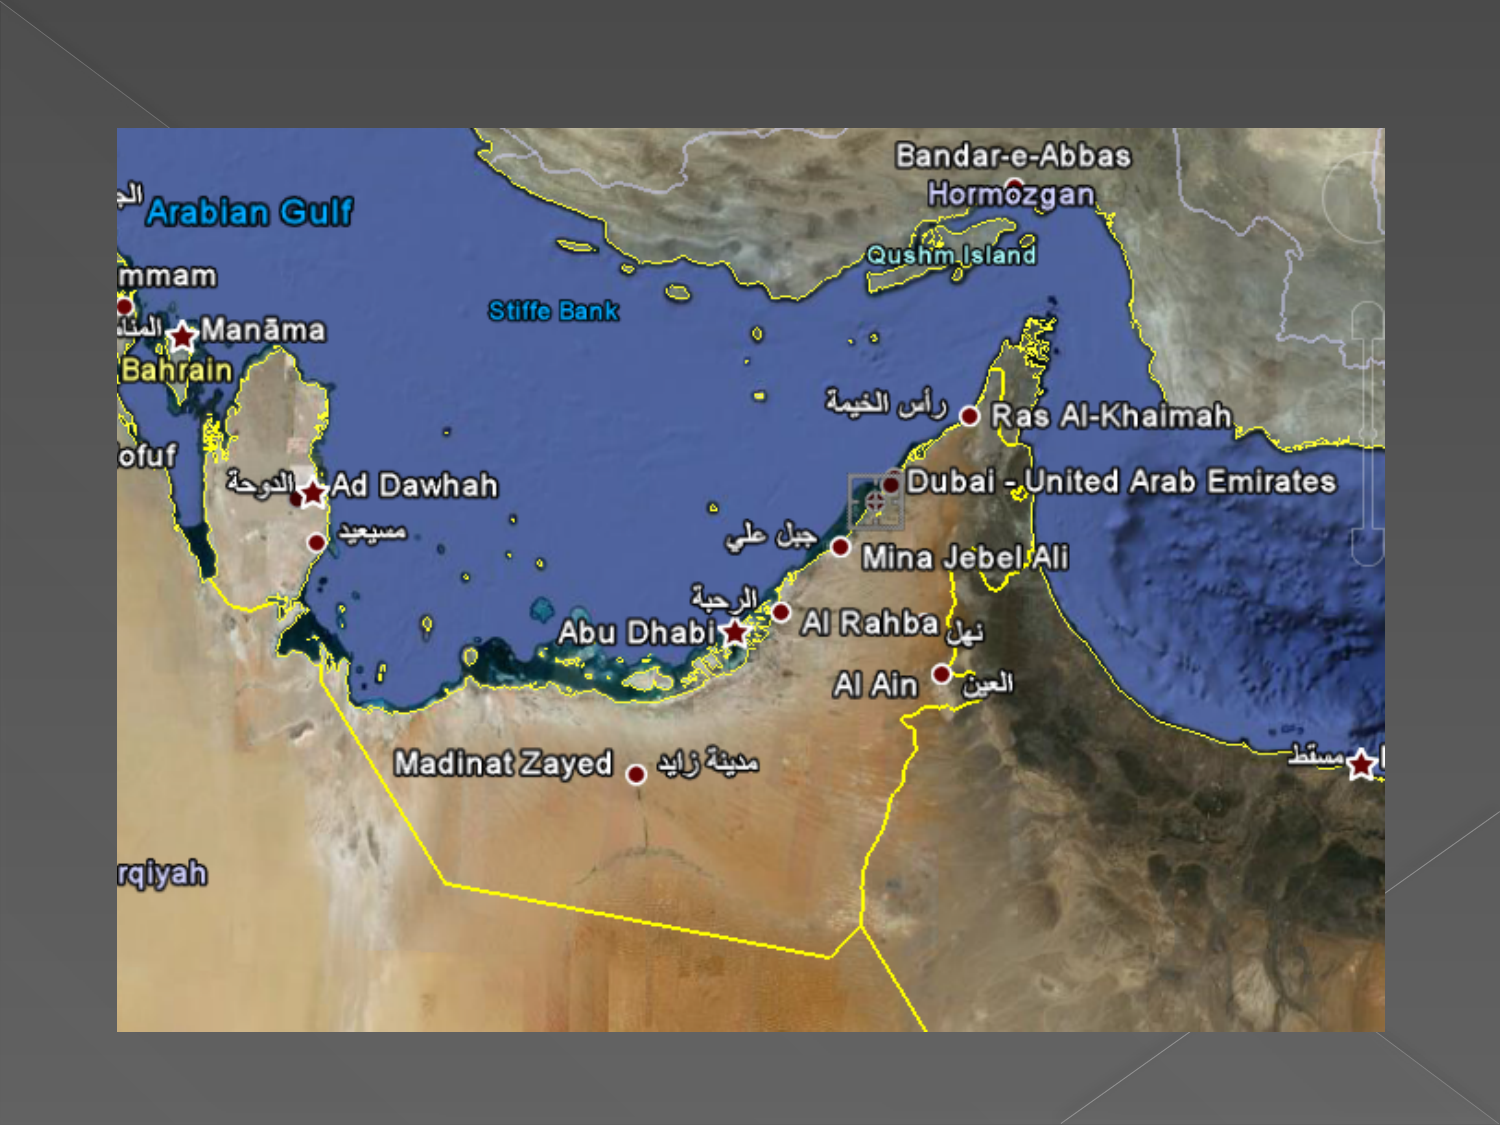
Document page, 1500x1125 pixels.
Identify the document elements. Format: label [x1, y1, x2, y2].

picture [116, 128, 1385, 1032]
